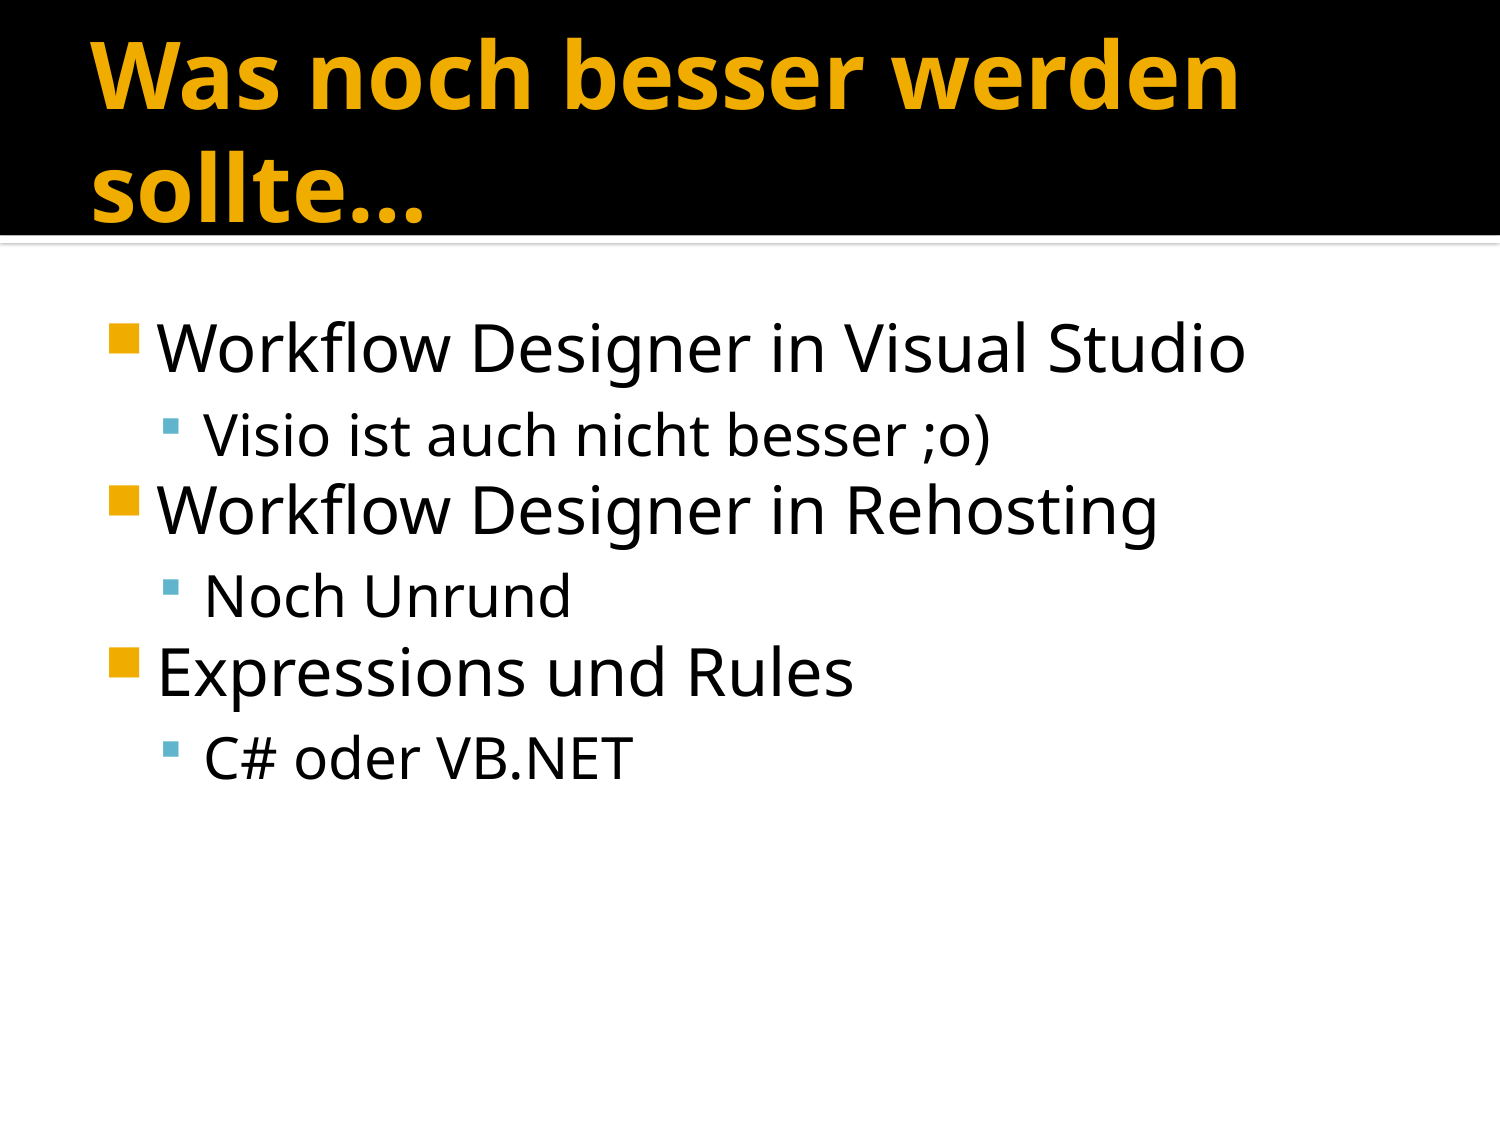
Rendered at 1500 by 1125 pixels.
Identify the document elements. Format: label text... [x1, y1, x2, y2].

list Workflow Designer in Visual Studio Visio ist auch nicht besser ;o) Workflow Designer in Rehosting Noch Unrund Expressions und Rules C# oder VB.NET [75, 291, 1425, 1050]
title Was noch besser werden sollte… [75, 25, 1425, 231]
